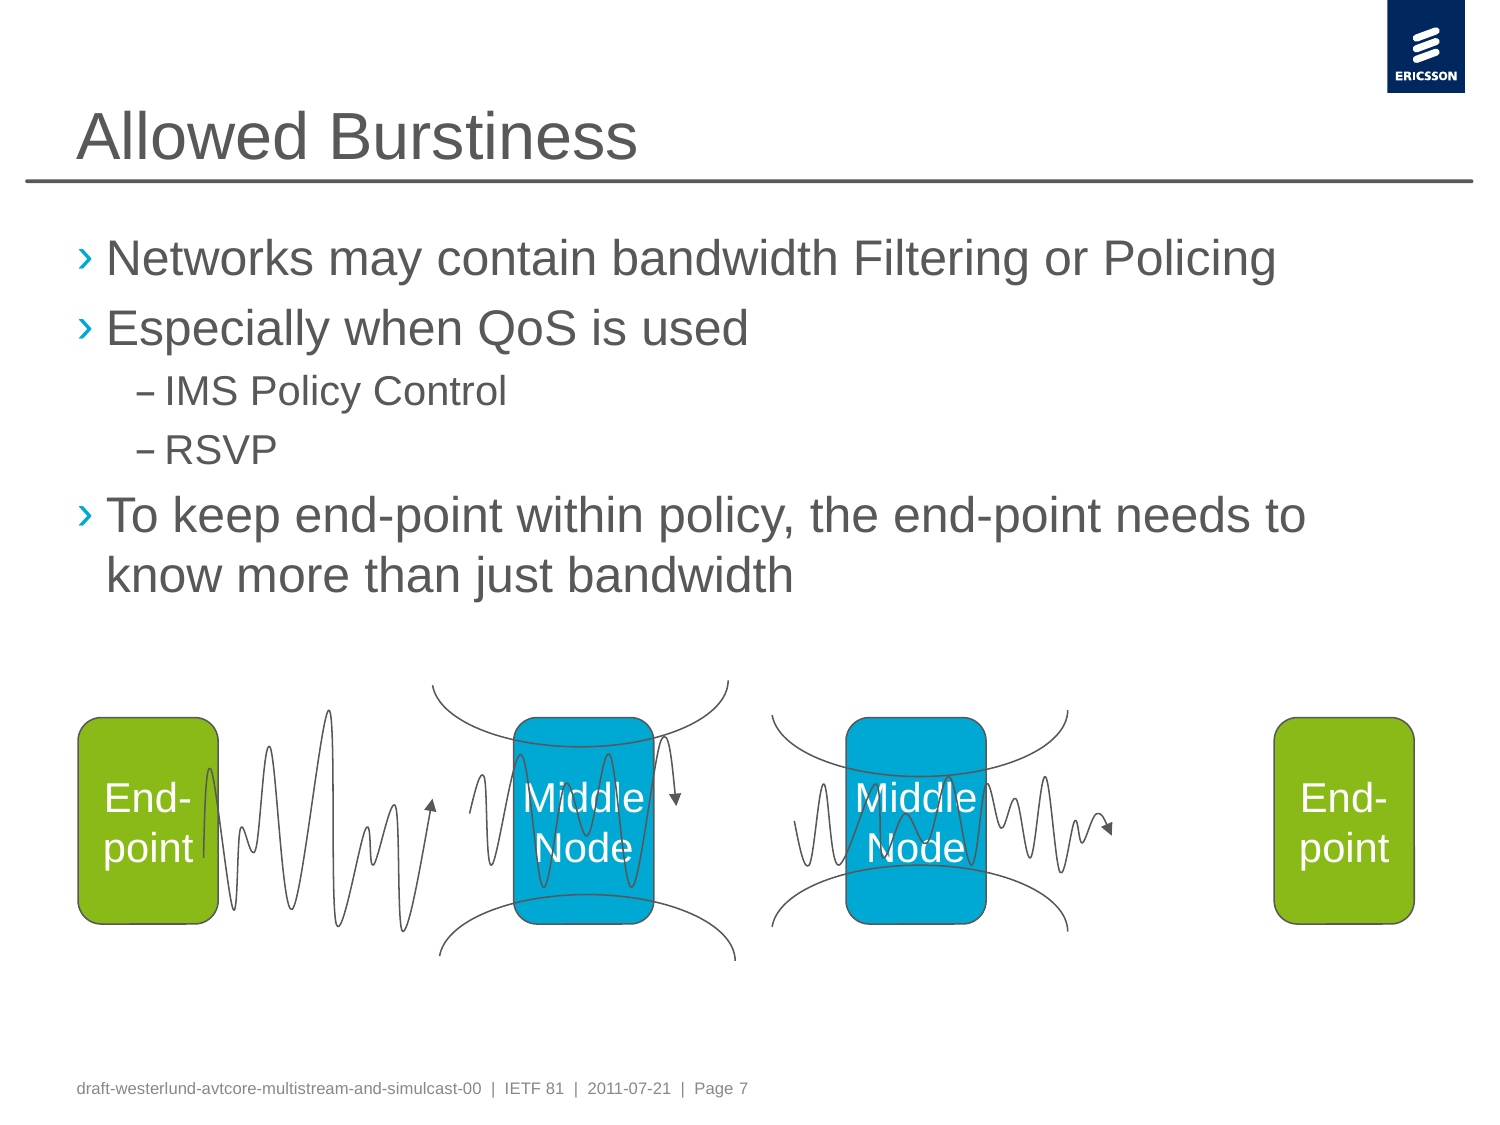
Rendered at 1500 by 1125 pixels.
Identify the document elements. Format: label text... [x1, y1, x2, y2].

list Networks may contain bandwidth Filtering or Policing Especially when QoS is used IMS Policy Control RSVP To keep end-point within policy, the end-point needs to know more than just bandwidth [65, 225, 1436, 929]
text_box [77, 680, 1415, 962]
title Allowed Burstiness [64, 91, 1349, 173]
